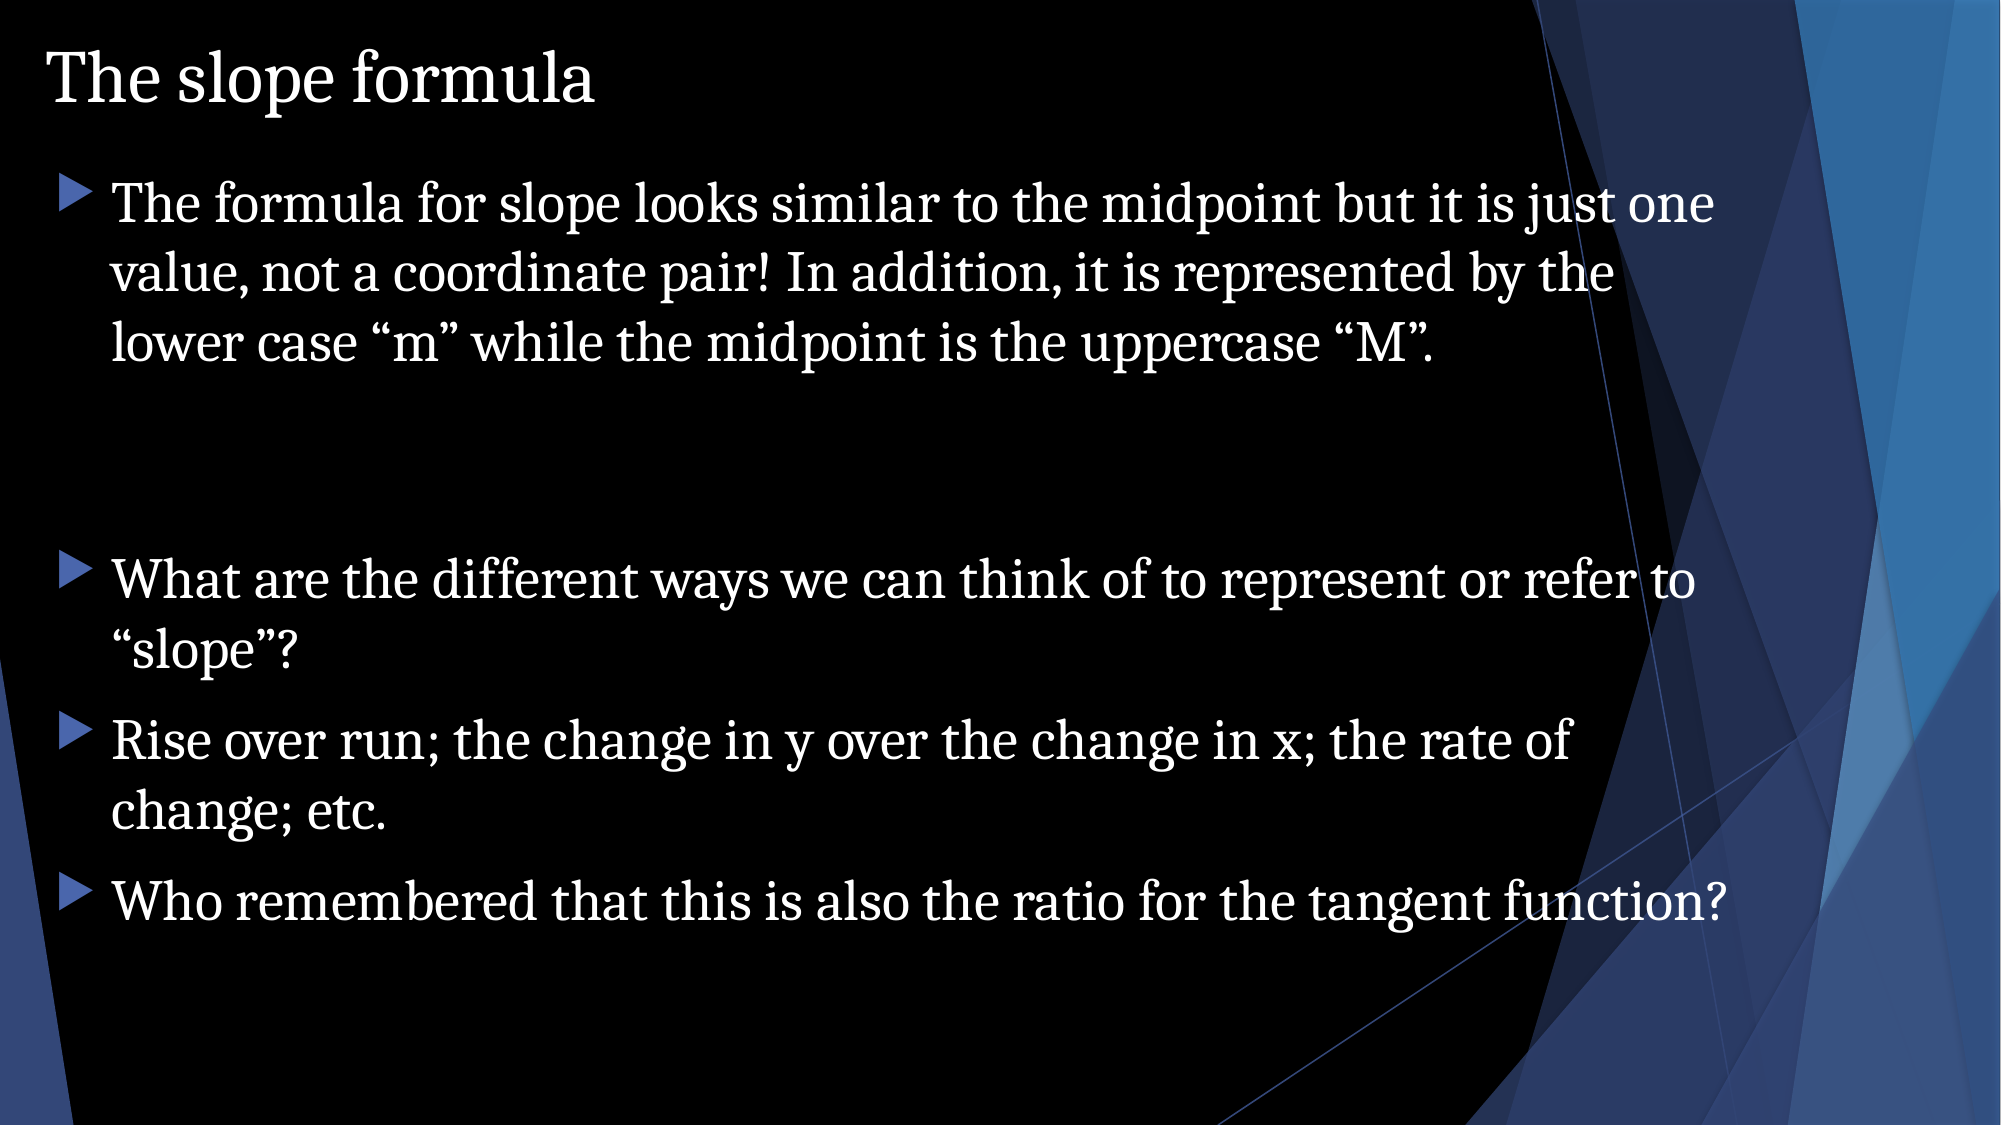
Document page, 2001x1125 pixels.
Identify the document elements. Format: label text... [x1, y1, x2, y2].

title The slope formula [30, 20, 1441, 237]
